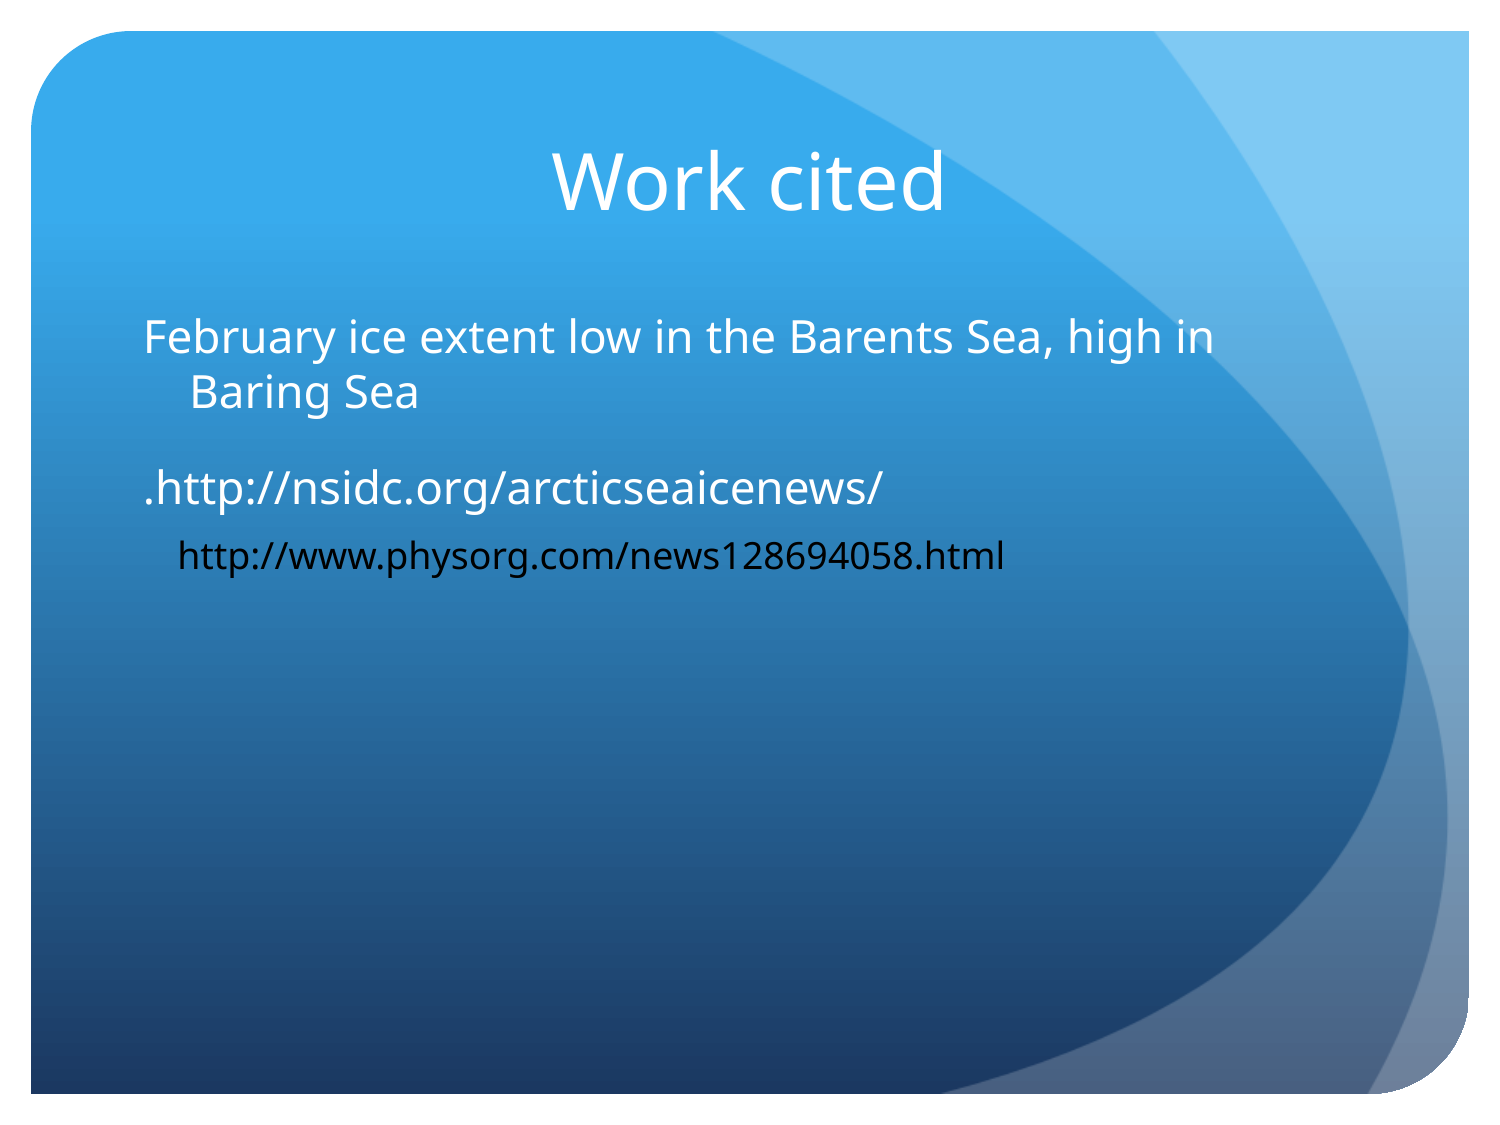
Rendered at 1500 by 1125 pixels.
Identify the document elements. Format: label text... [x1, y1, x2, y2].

picture [24, 30, 1473, 1094]
list February ice extent low in the Barents Sea, high in Baring Sea .http://nsidc.org/arcticseaicenews/ [127, 299, 1372, 991]
text_box http://www.physorg.com/news128694058.html [162, 524, 1038, 585]
title Work cited [127, 62, 1372, 234]
